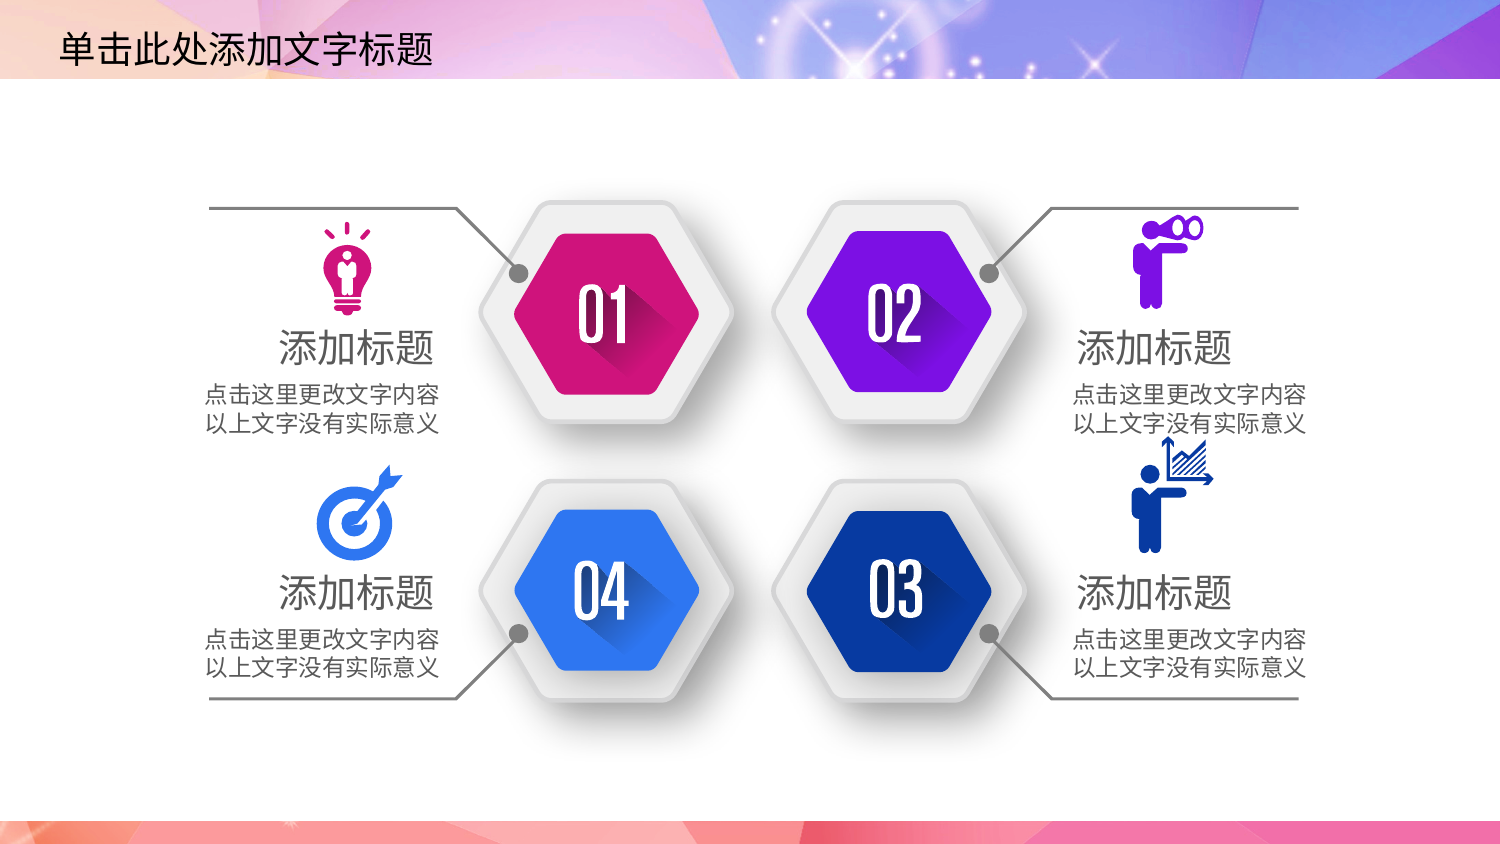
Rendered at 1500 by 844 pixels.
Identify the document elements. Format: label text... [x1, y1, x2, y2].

text_box 点击这里更改文字内容 以上文字没有实际意义 [181, 372, 463, 444]
text_box 点击这里更改文字内容 以上文字没有实际意义 [1057, 617, 1339, 689]
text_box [316, 464, 403, 561]
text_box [1131, 436, 1214, 554]
text_box 添加标题 [266, 562, 447, 617]
picture [0, 0, 1500, 79]
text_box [480, 202, 733, 422]
text_box [209, 206, 480, 235]
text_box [323, 221, 372, 316]
text_box 添加标题 [1064, 562, 1245, 617]
text_box [1026, 206, 1299, 237]
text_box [480, 481, 733, 701]
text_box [772, 202, 1026, 422]
text_box 点击这里更改文字内容 以上文字没有实际意义 [1057, 372, 1339, 444]
picture [0, 821, 1500, 844]
text_box [1026, 670, 1299, 701]
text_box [1133, 214, 1204, 309]
text_box 添加标题 [266, 318, 447, 372]
text_box 点击这里更改文字内容 以上文字没有实际意义 [181, 617, 463, 689]
text_box 添加标题 [1064, 318, 1245, 372]
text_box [772, 481, 1026, 701]
text_box [209, 672, 480, 701]
